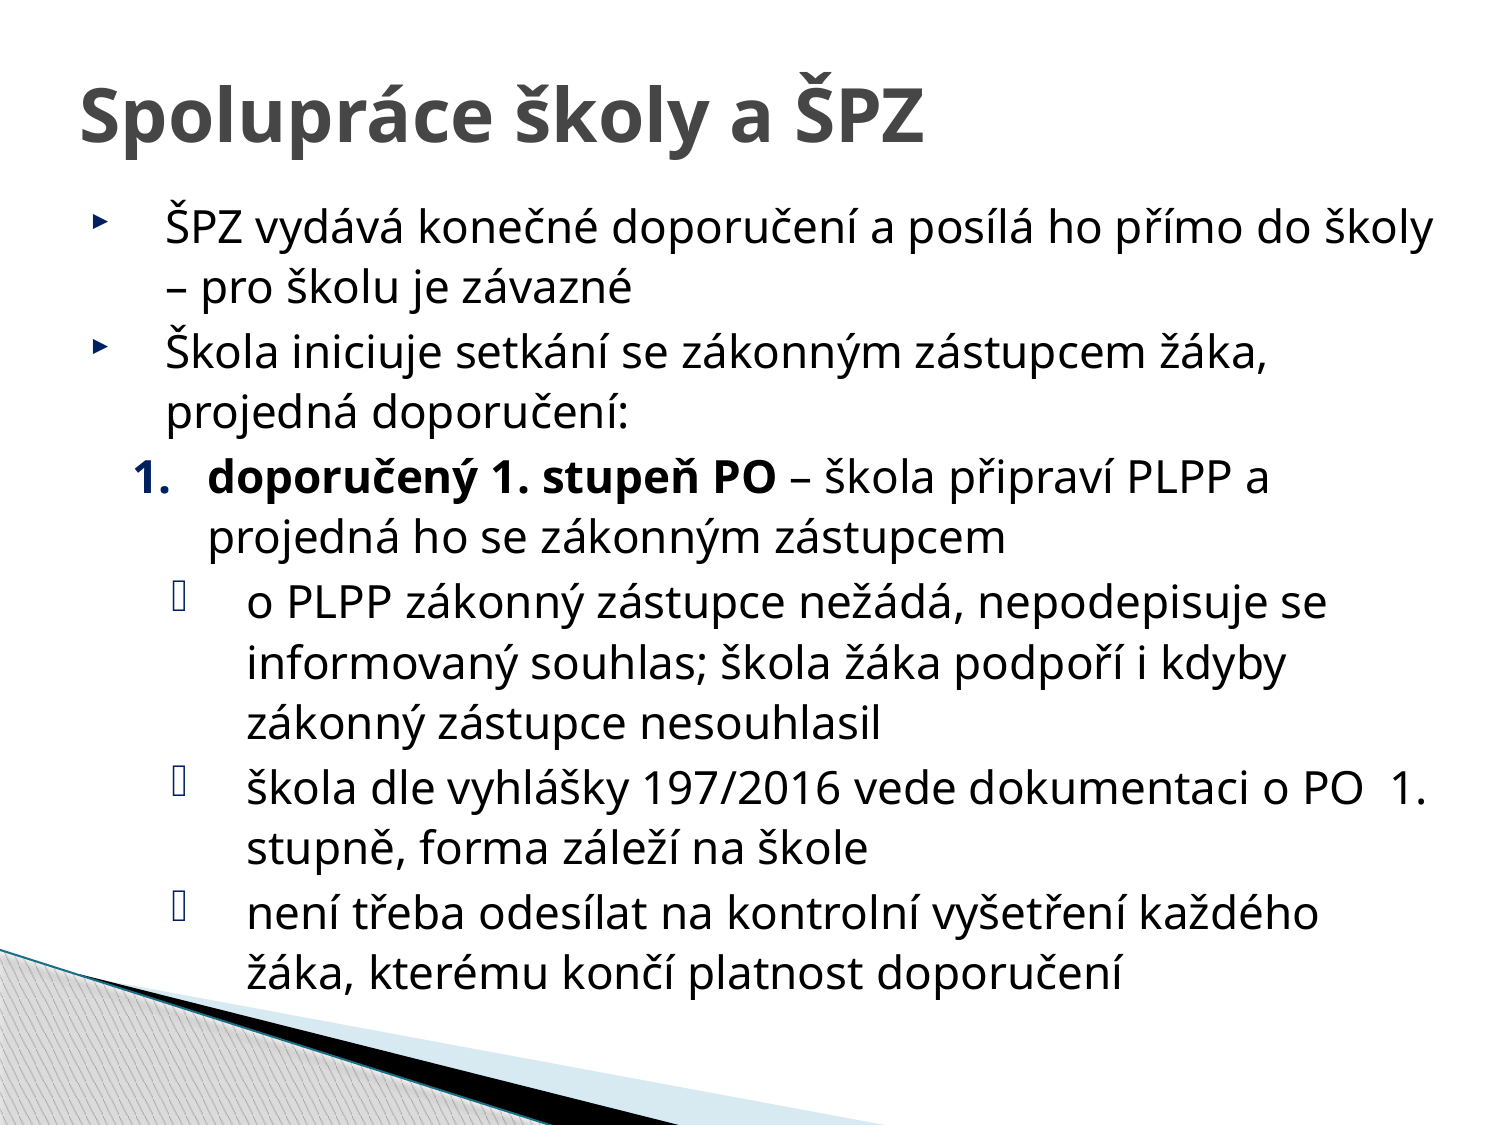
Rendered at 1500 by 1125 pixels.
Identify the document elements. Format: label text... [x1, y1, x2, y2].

list ŠPZ vydává konečné doporučení a posílá ho přímo do školy – pro školu je závazné Škola iniciuje setkání se zákonným zástupcem žáka, projedná doporučení: doporučený 1. stupeň PO – škola připraví PLPP a projedná ho se zákonným zástupcem o PLPP zákonný zástupce nežádá, nepodepisuje se informovaný souhlas; škola žáka podpoří i kdyby zákonný zástupce nesouhlasil škola dle vyhlášky 197/2016 vede dokumentaci o PO 1. stupně, forma záleží na škole není třeba odesílat na kontrolní vyšetření každého žáka, kterému končí platnost doporučení [53, 184, 1451, 1035]
title Spolupráce školy a ŠPZ [64, 30, 1415, 194]
